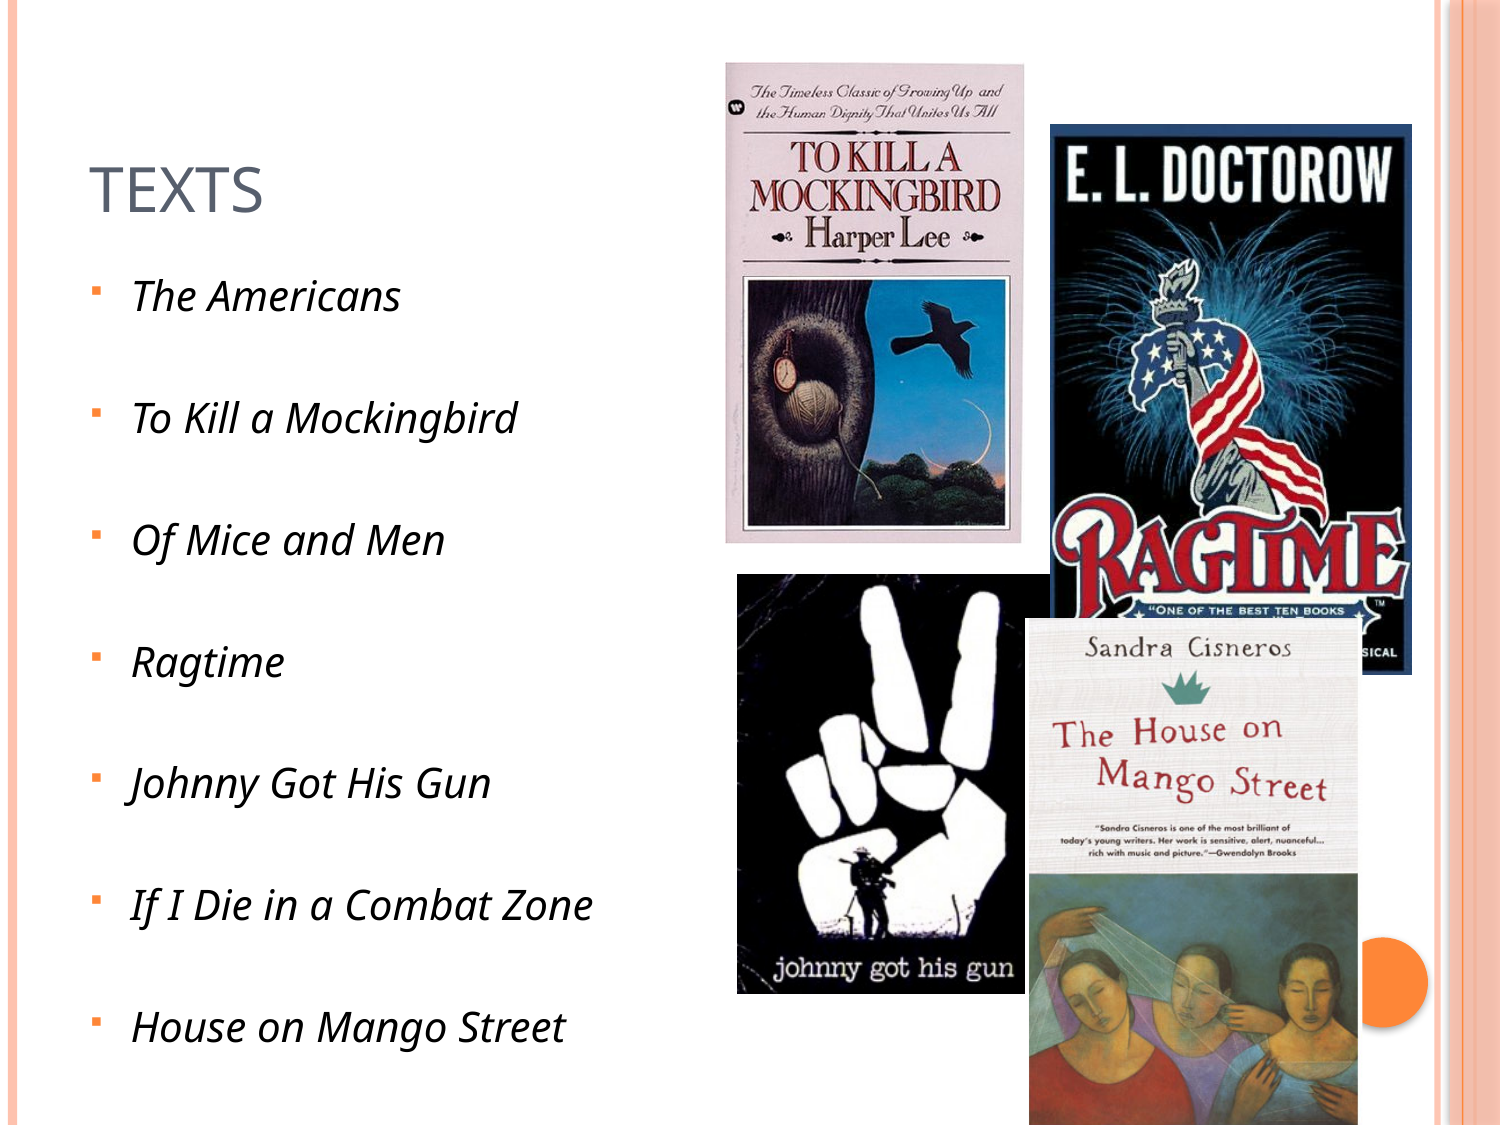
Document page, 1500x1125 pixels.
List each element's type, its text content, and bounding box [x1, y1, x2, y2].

picture [724, 61, 1026, 544]
title Texts [75, 45, 1300, 233]
picture [736, 124, 1412, 1125]
list The Americans To Kill a Mockingbird Of Mice and Men Ragtime Johnny Got His Gun If I Die in a Combat Zone House on Mango Street [75, 262, 1043, 1062]
